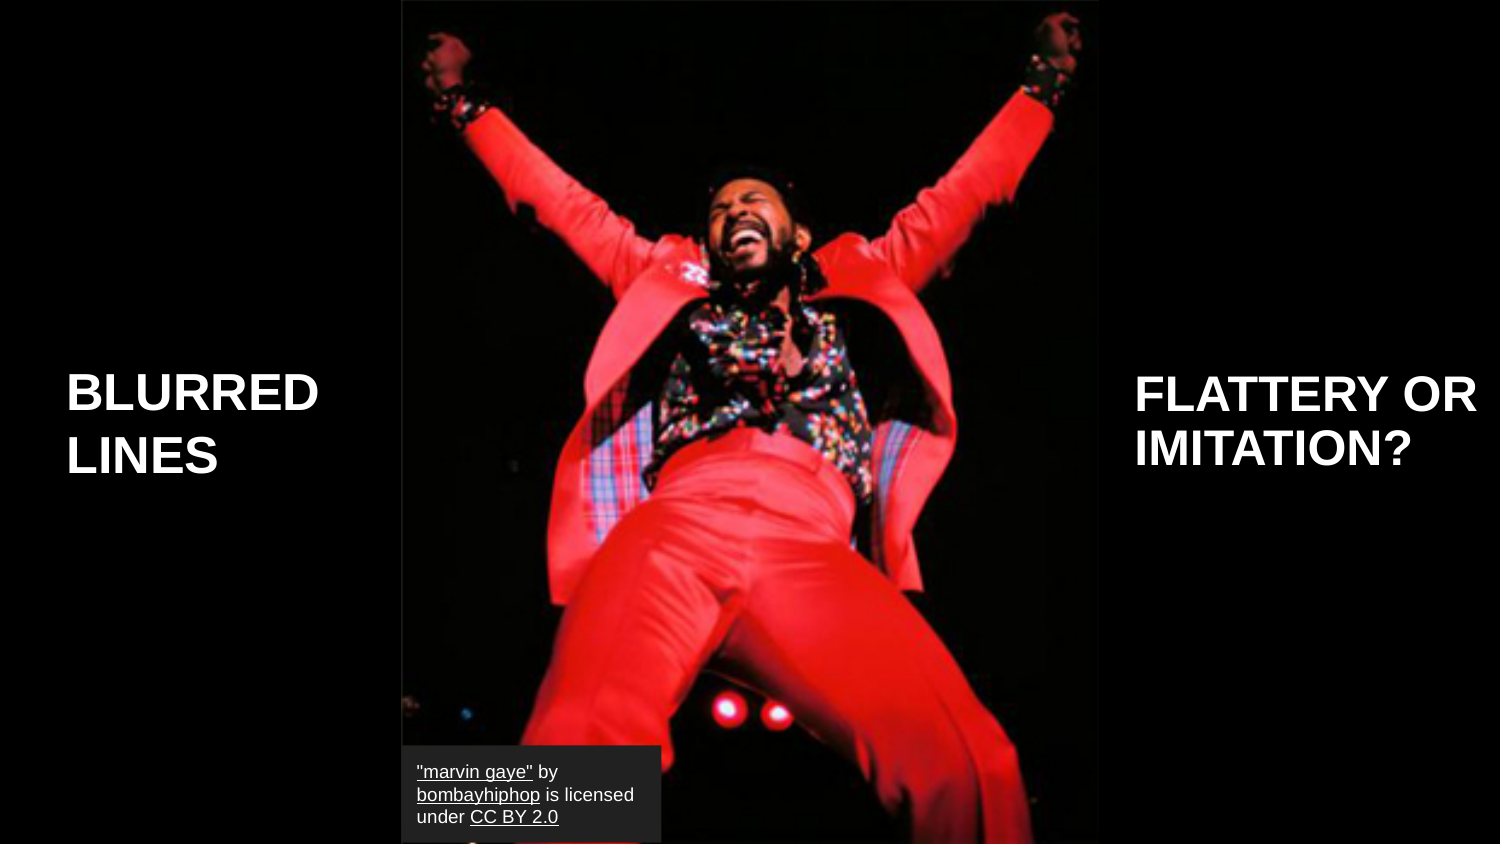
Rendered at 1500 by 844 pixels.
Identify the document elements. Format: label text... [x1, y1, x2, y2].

title FLATTERY OR IMITATION? [1123, 224, 1500, 620]
text_box BLURRED LINES [51, 343, 351, 499]
picture [401, 0, 1099, 844]
